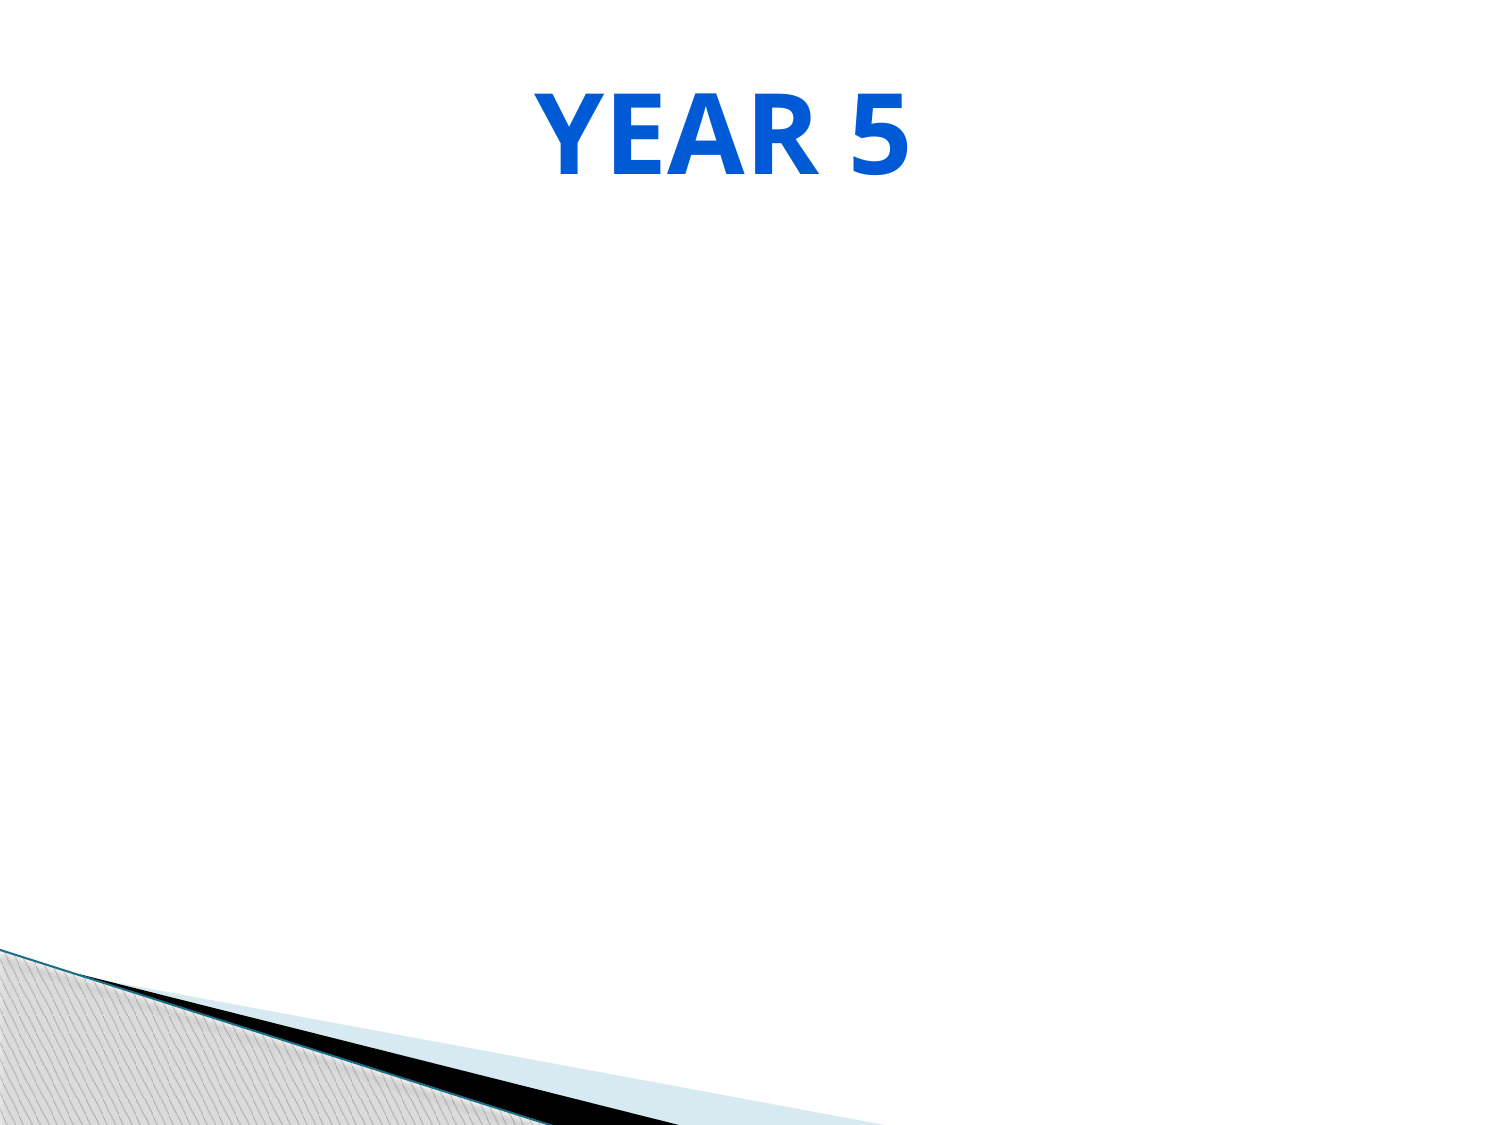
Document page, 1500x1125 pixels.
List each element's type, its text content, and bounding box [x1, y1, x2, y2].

text_box Year 5 [519, 54, 929, 205]
